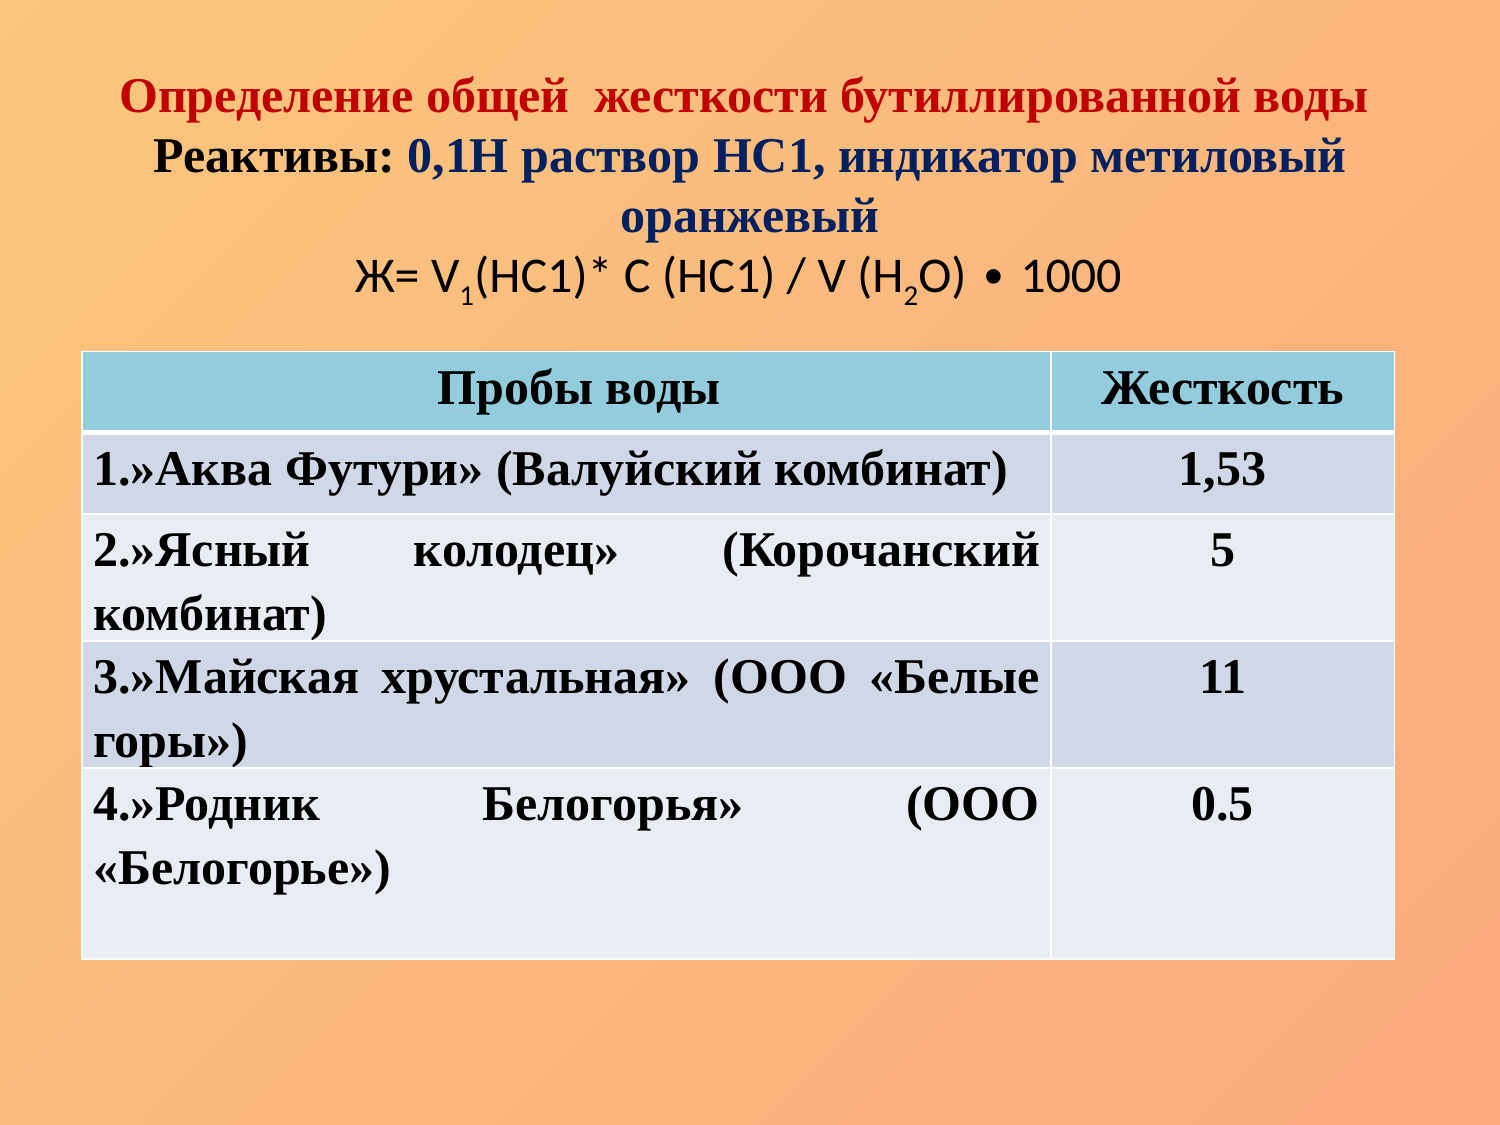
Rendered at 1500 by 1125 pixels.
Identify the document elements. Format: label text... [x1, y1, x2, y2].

table_cell 4.»Родник Белогорья» (ООО «Белогорье») [83, 769, 1050, 958]
table_cell 11 [1052, 642, 1394, 767]
table_cell 1,53 [1052, 435, 1394, 513]
table_cell 3.»Майская хрустальная» (ООО «Белые горы») [83, 642, 1050, 767]
table_cell 0.5 [1052, 769, 1394, 958]
table_cell 2.»Ясный колодец» (Корочанский комбинат) [83, 515, 1050, 640]
table_header Жесткость [1052, 352, 1394, 430]
title Определение общей жесткости бутиллированной воды Реактивы: 0,1Н раствор НС1, индикатор метиловый оранжевый Ж= V1(НС1)* С (НС1) / V (H2O) ∙ 1000 [75, 46, 1425, 387]
table_cell 1.»Аква Футури» (Валуйский комбинат) [83, 435, 1050, 513]
table_cell 5 [1052, 515, 1394, 640]
table_header Пробы воды [83, 352, 1050, 430]
